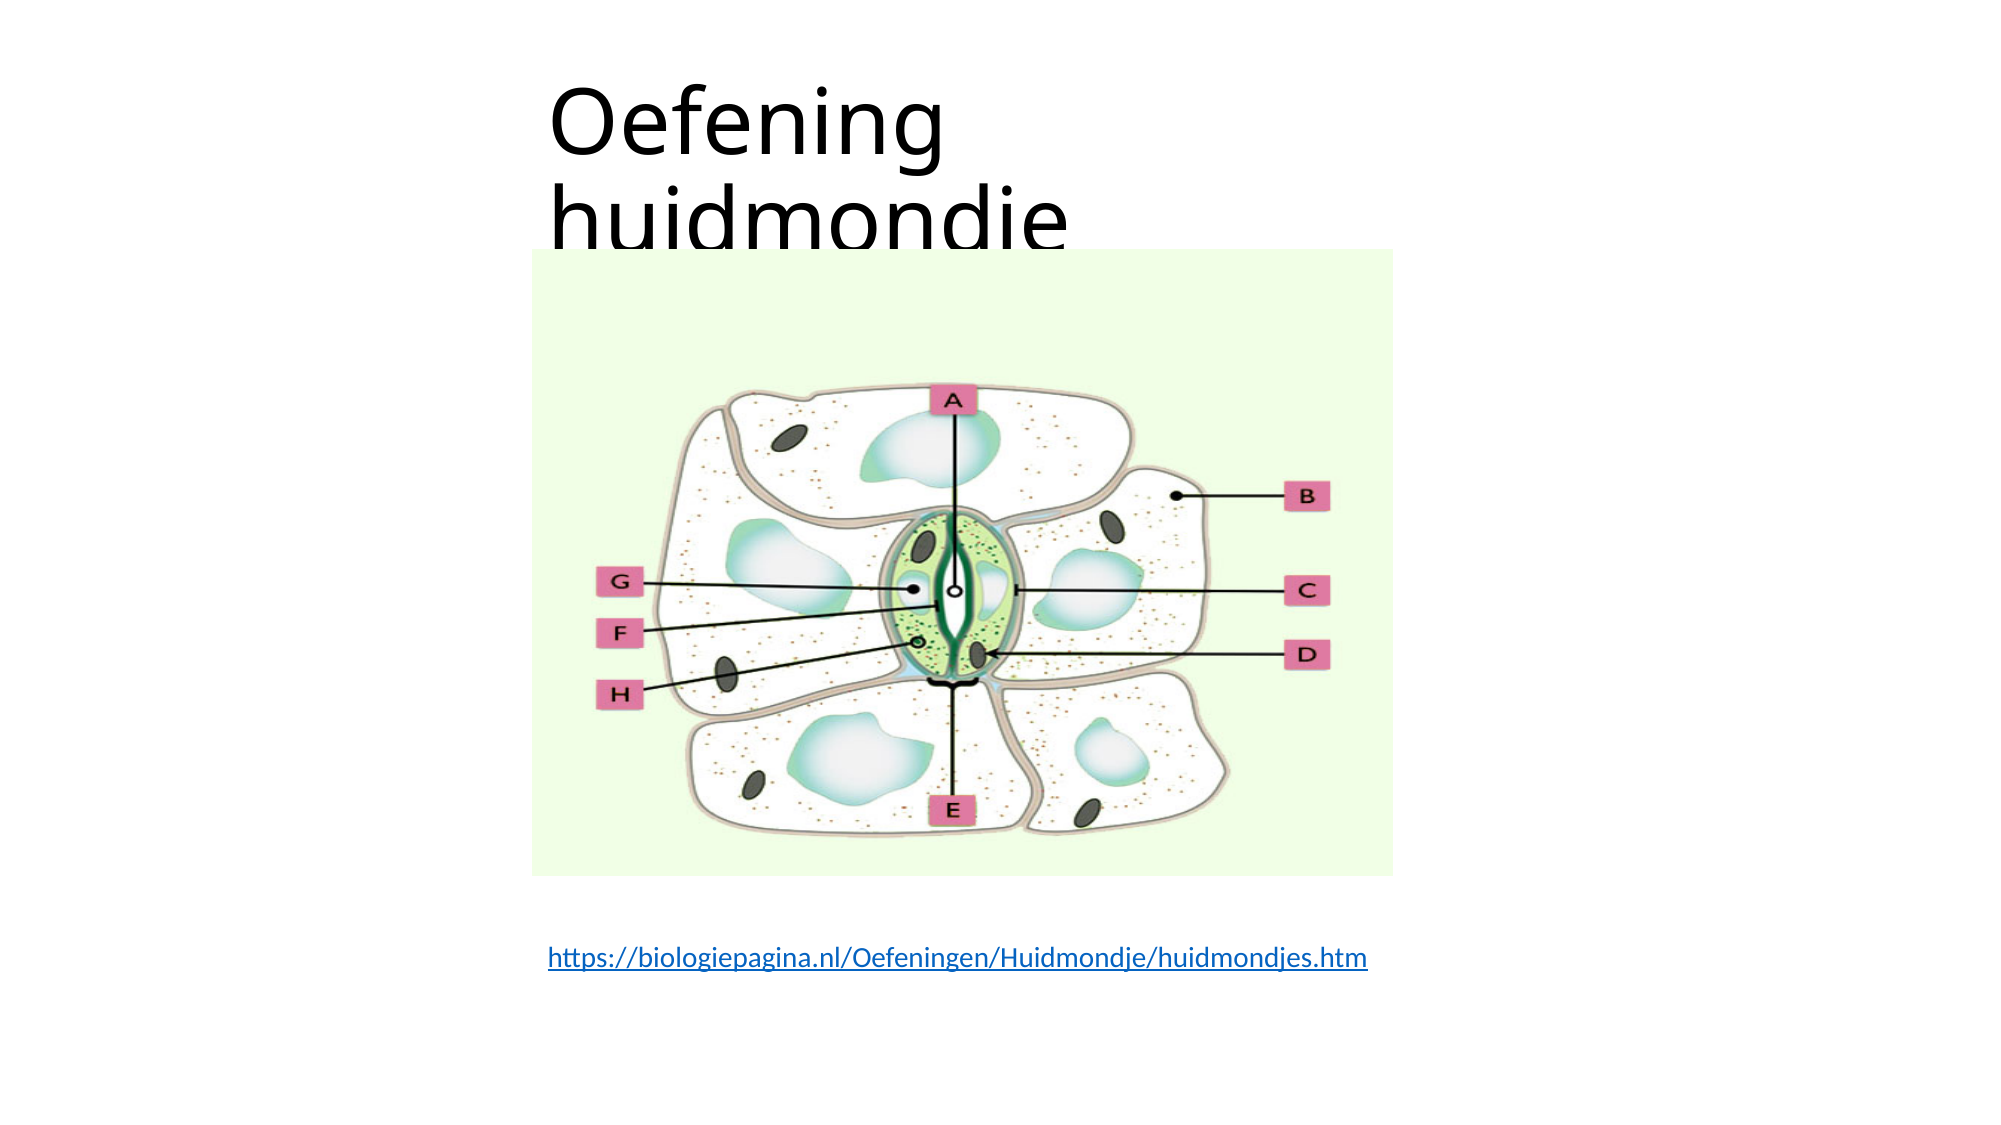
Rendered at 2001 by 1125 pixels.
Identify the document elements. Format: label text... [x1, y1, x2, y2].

picture [532, 249, 1393, 876]
title Oefening huidmondje [532, 67, 1478, 281]
text_box https://biologiepagina.nl/Oefeningen/Huidmondje/huidmondjes.htm [532, 930, 1533, 1016]
